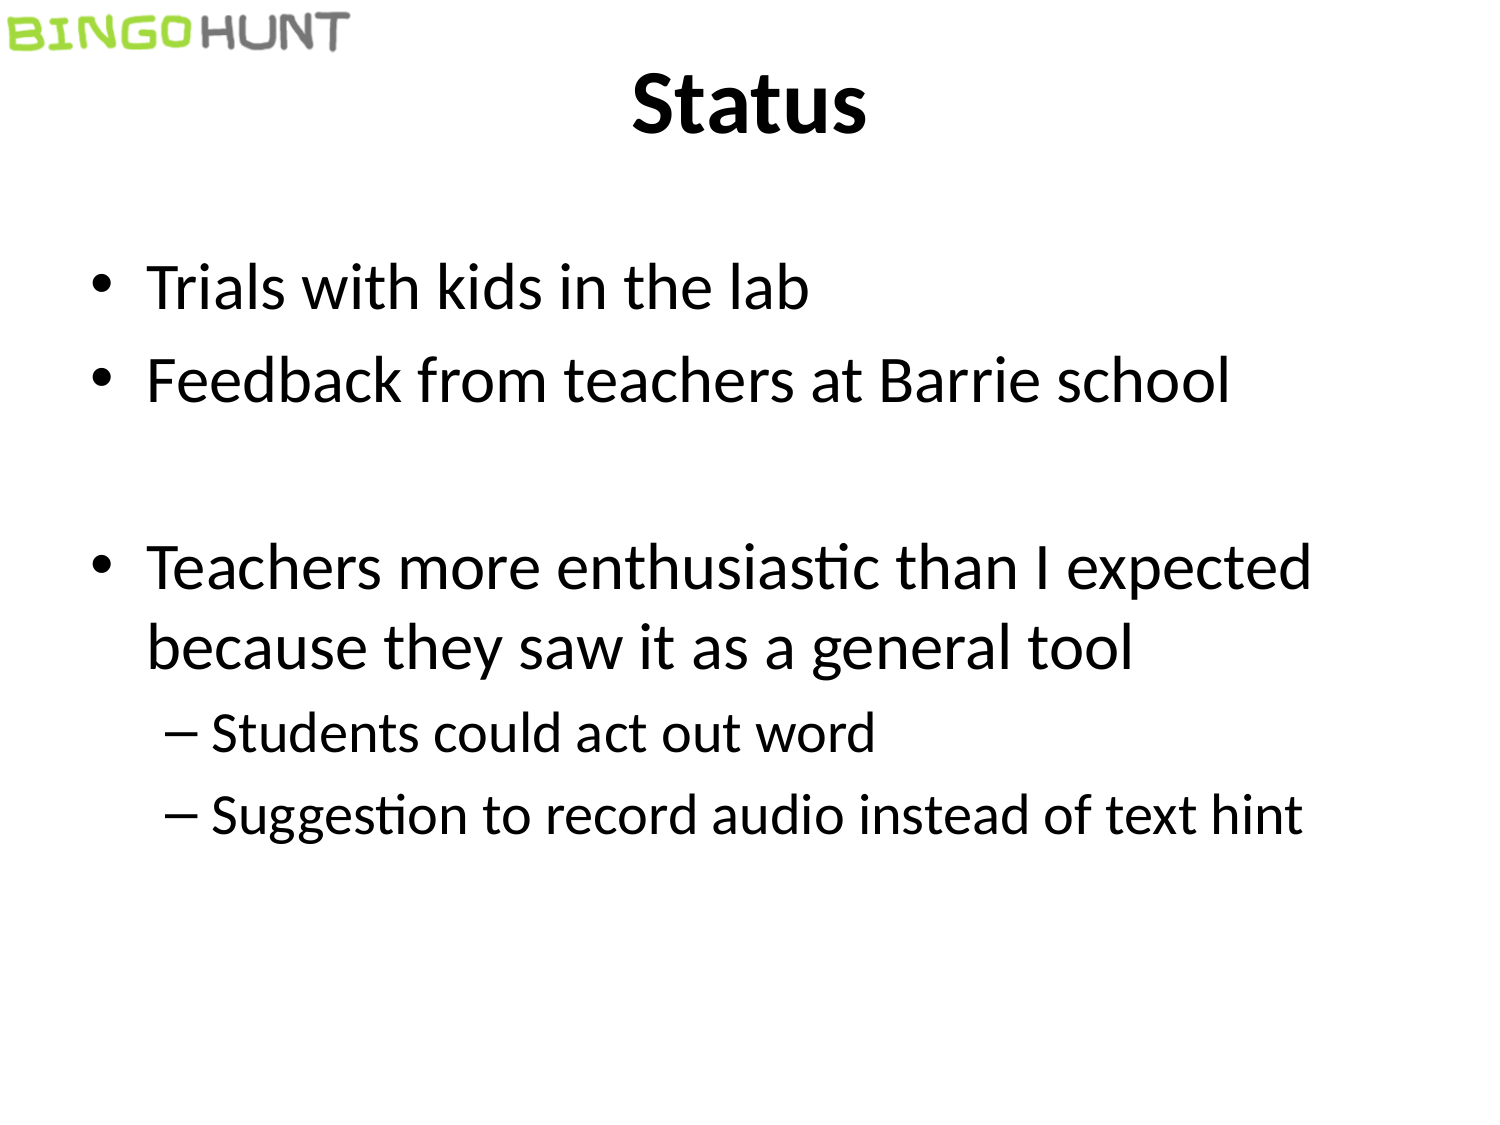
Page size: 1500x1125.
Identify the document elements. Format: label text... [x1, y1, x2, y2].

picture [0, 3, 160, 64]
title Status [160, 3, 1340, 191]
list Trials with kids in the lab Feedback from teachers at Barrie school Teachers more enthusiastic than I expected because they saw it as a general tool Students could act out word Suggestion to record audio instead of text hint [75, 234, 1425, 1092]
